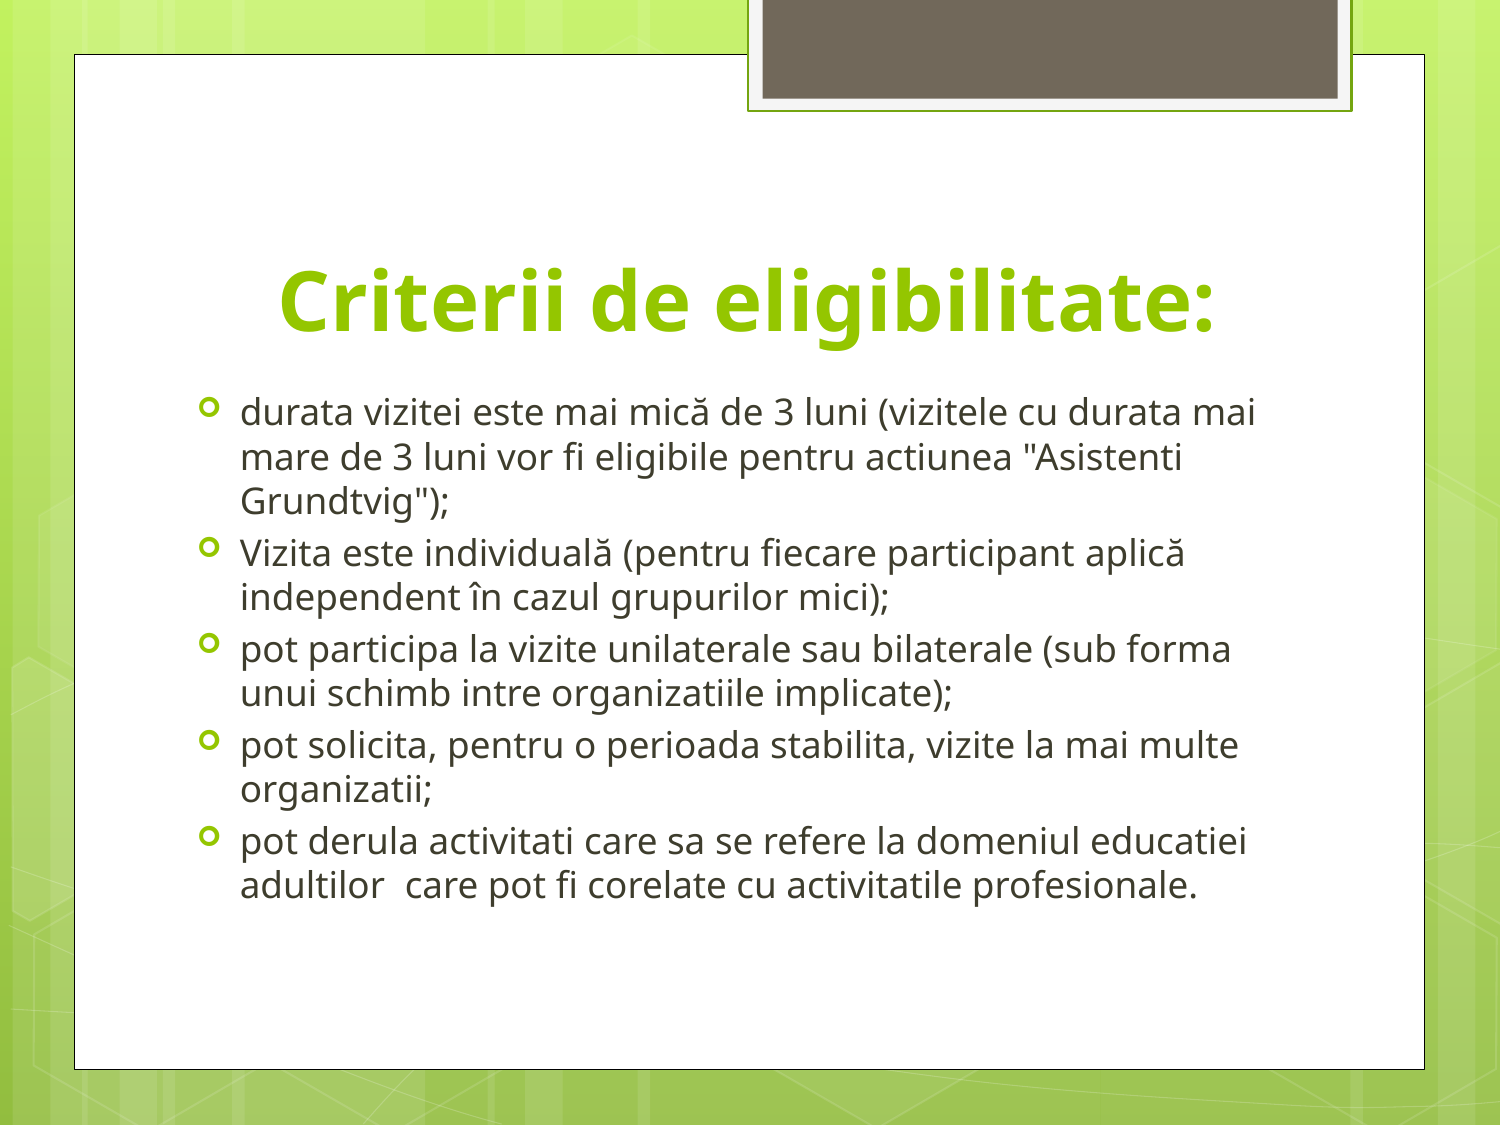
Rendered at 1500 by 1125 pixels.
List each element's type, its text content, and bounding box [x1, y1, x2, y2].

title Criterii de eligibilitate: [171, 168, 1324, 357]
list durata vizitei este mai mică de 3 luni (vizitele cu durata mai mare de 3 luni vor fi eligibile pentru actiunea "Asistenti Grundtvig"); Vizita este individuală (pentru fiecare participant aplică independent în cazul grupurilor mici); pot participa la vizite unilaterale sau bilaterale (sub forma unui schimb intre organizatiile implicate); pot solicita, pentru o perioada stabilita, vizite la mai multe organizatii; pot derula activitati care sa se refere la domeniul educatiei adultilor care pot fi corelate cu activitatile profesionale. [171, 381, 1283, 957]
